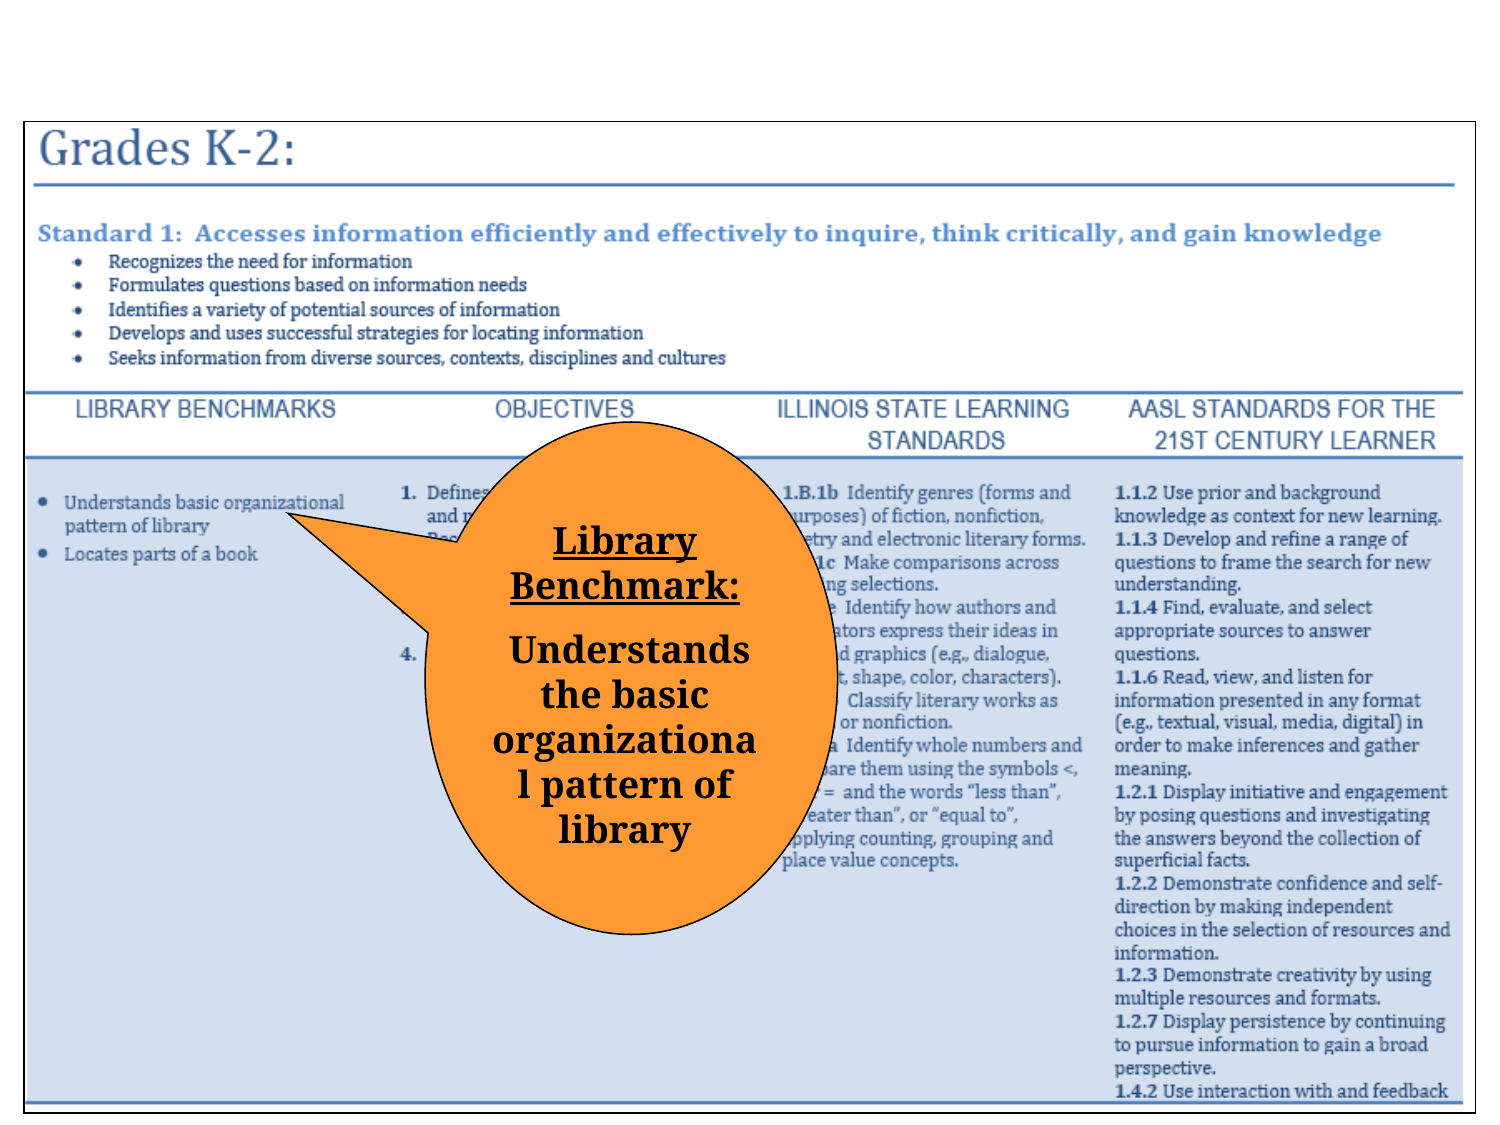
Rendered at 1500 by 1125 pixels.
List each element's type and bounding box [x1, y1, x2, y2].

picture [24, 121, 1476, 1113]
